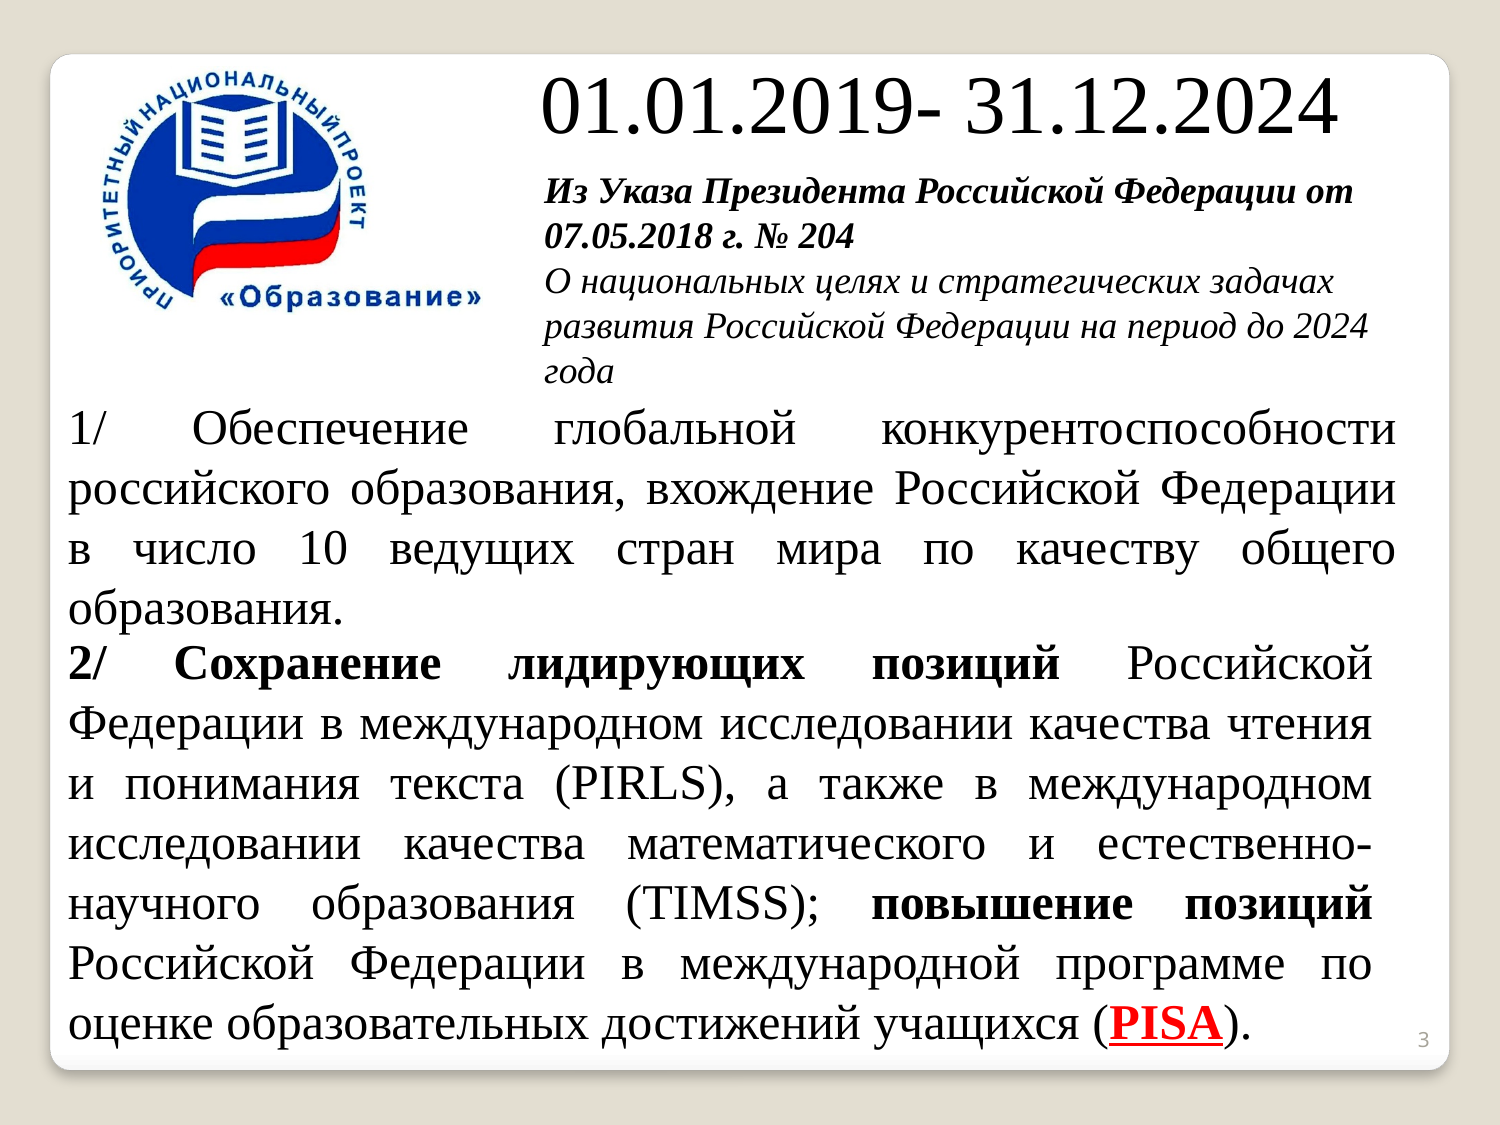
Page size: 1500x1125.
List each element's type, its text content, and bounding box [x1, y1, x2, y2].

text_box 01.01.2019- 31.12.2024 [525, 42, 1447, 158]
text_box Из Указа Президента Российской Федерации от 07.05.2018 г. № 204 О национальных целях и стратегических задачах развития Российской Федерации на период до 2024 года [529, 158, 1443, 399]
picture [100, 66, 483, 315]
text_box 1/ Обеспечение глобальной конкурентоспособности российского образования, вхождение Российской Федерации в число 10 ведущих стран мира по качеству общего образования. [53, 387, 1412, 643]
slide_number 3 [1369, 1002, 1445, 1063]
text_box 2/ Сохранение лидирующих позиций Российской Федерации в международном исследовании качества чтения и понимания текста (PIRLS), а также в международном исследовании качества математического и естественно-научного образования (TIMSS); повышение позиций Российской Федерации в международной программе по оценке образовательных достижений учащихся (PISA). [53, 562, 1388, 1058]
